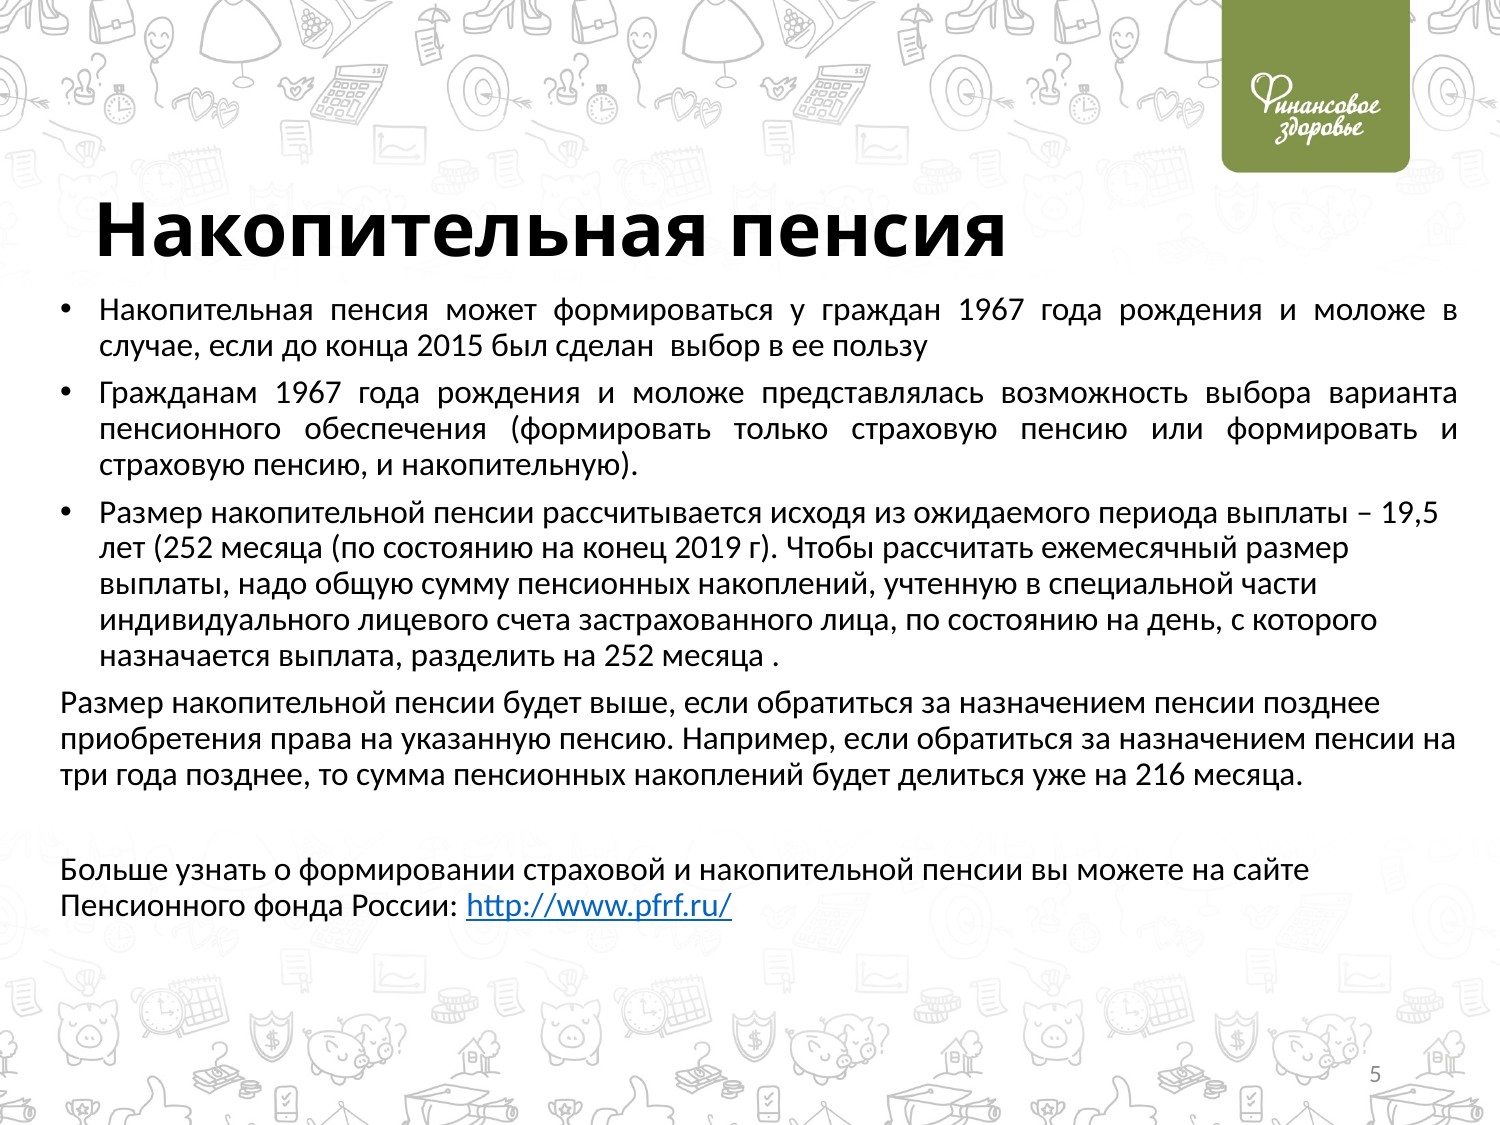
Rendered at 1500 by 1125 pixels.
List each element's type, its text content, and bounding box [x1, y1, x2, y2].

title Накопительная пенсия [78, 179, 1476, 284]
picture [0, 0, 1500, 1125]
list Накопительная пенсия может формироваться у граждан 1967 года рождения и моложе в случае, если до конца 2015 был сделан выбор в ее пользу Гражданам 1967 года рождения и моложе представлялась возможность выбора варианта пенсионного обеспечения (формировать только страховую пенсию или формировать и страховую пенсию, и накопительную). Размер накопительной пенсии рассчитывается исходя из ожидаемого периода выплаты – 19,5 лет (252 месяца (по состоянию на конец 2019 г). Чтобы рассчитать ежемесячный размер выплаты, надо общую сумму пенсионных накоплений, учтенную в специальной части индивидуального лицевого счета застрахованного лица, по состоянию на день, с которого назначается выплата, разделить на 252 месяца . Размер накопительной пенсии будет выше, если обратиться за назначением пенсии позднее приобретения права на указанную пенсию. Например, если обратиться за назначением пенсии на три года позднее, то сумма пенсионных накоплений будет делиться уже на 216 месяца. Больше узнать о формировании страховой и накопительной пенсии вы можете на сайте Пенсионного фонда России: http://www.pfrf.ru/ [45, 284, 1476, 950]
slide_number 5 [1059, 1042, 1397, 1103]
